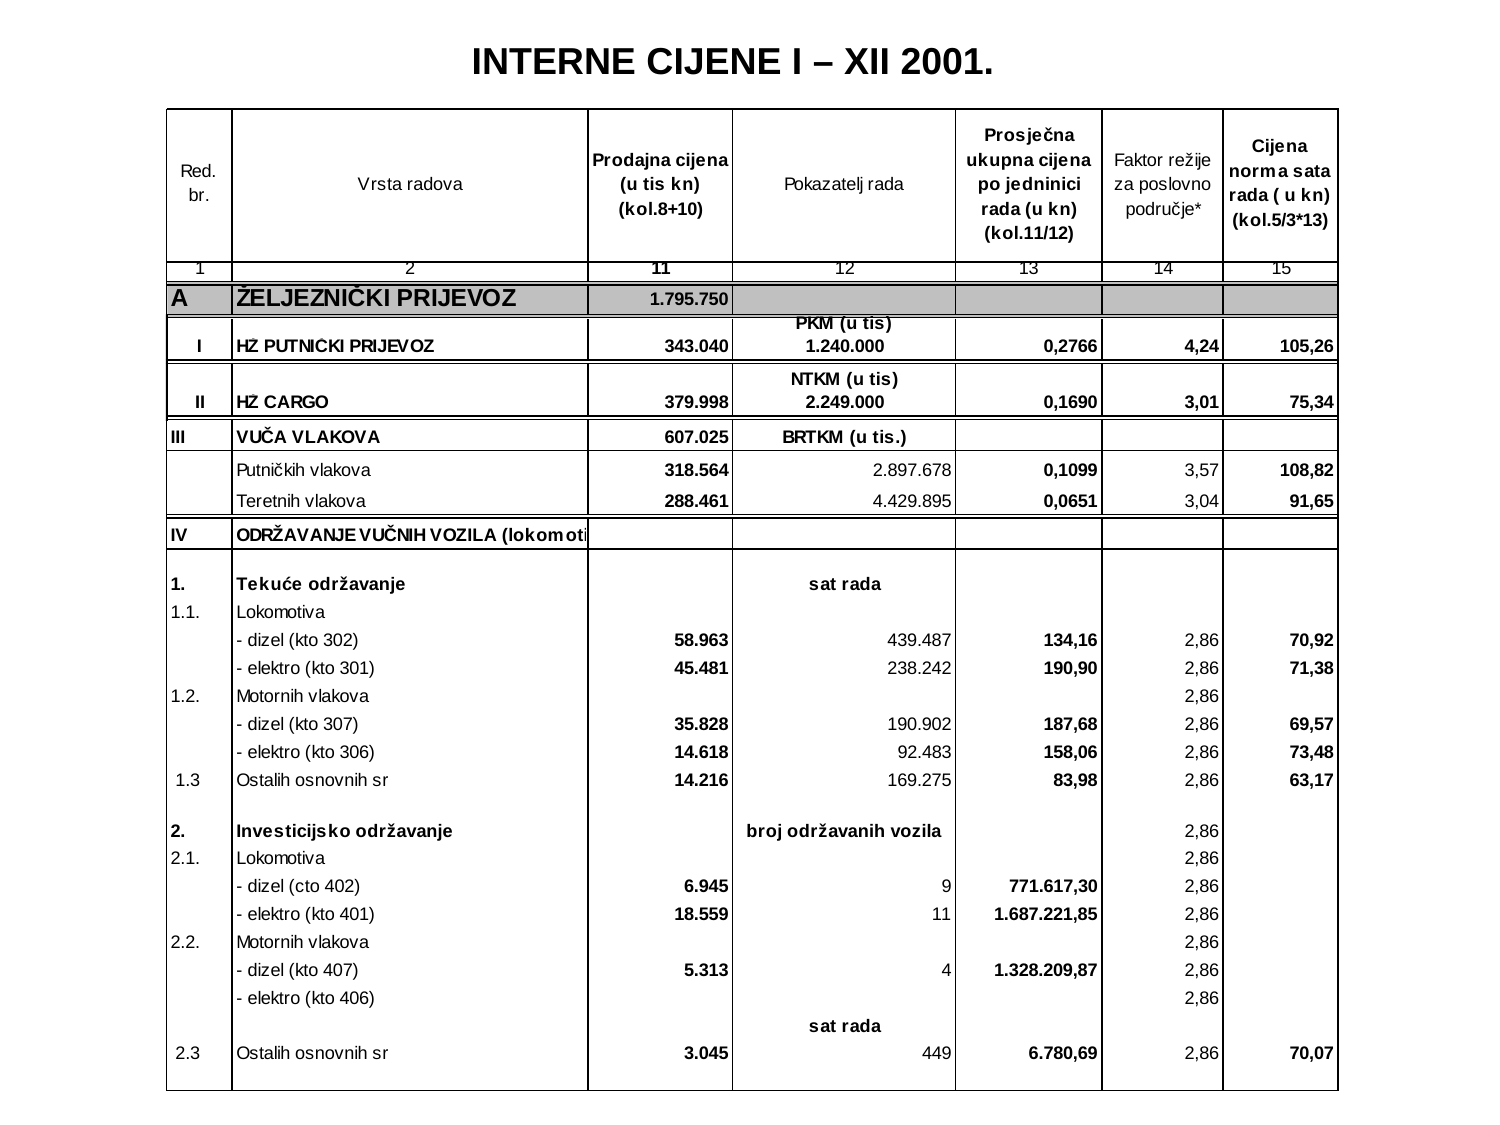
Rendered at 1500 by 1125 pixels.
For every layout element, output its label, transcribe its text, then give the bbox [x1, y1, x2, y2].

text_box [165, 86, 1500, 1125]
text_box INTERNE CIJENE I – XII 2001. [456, 29, 1010, 84]
